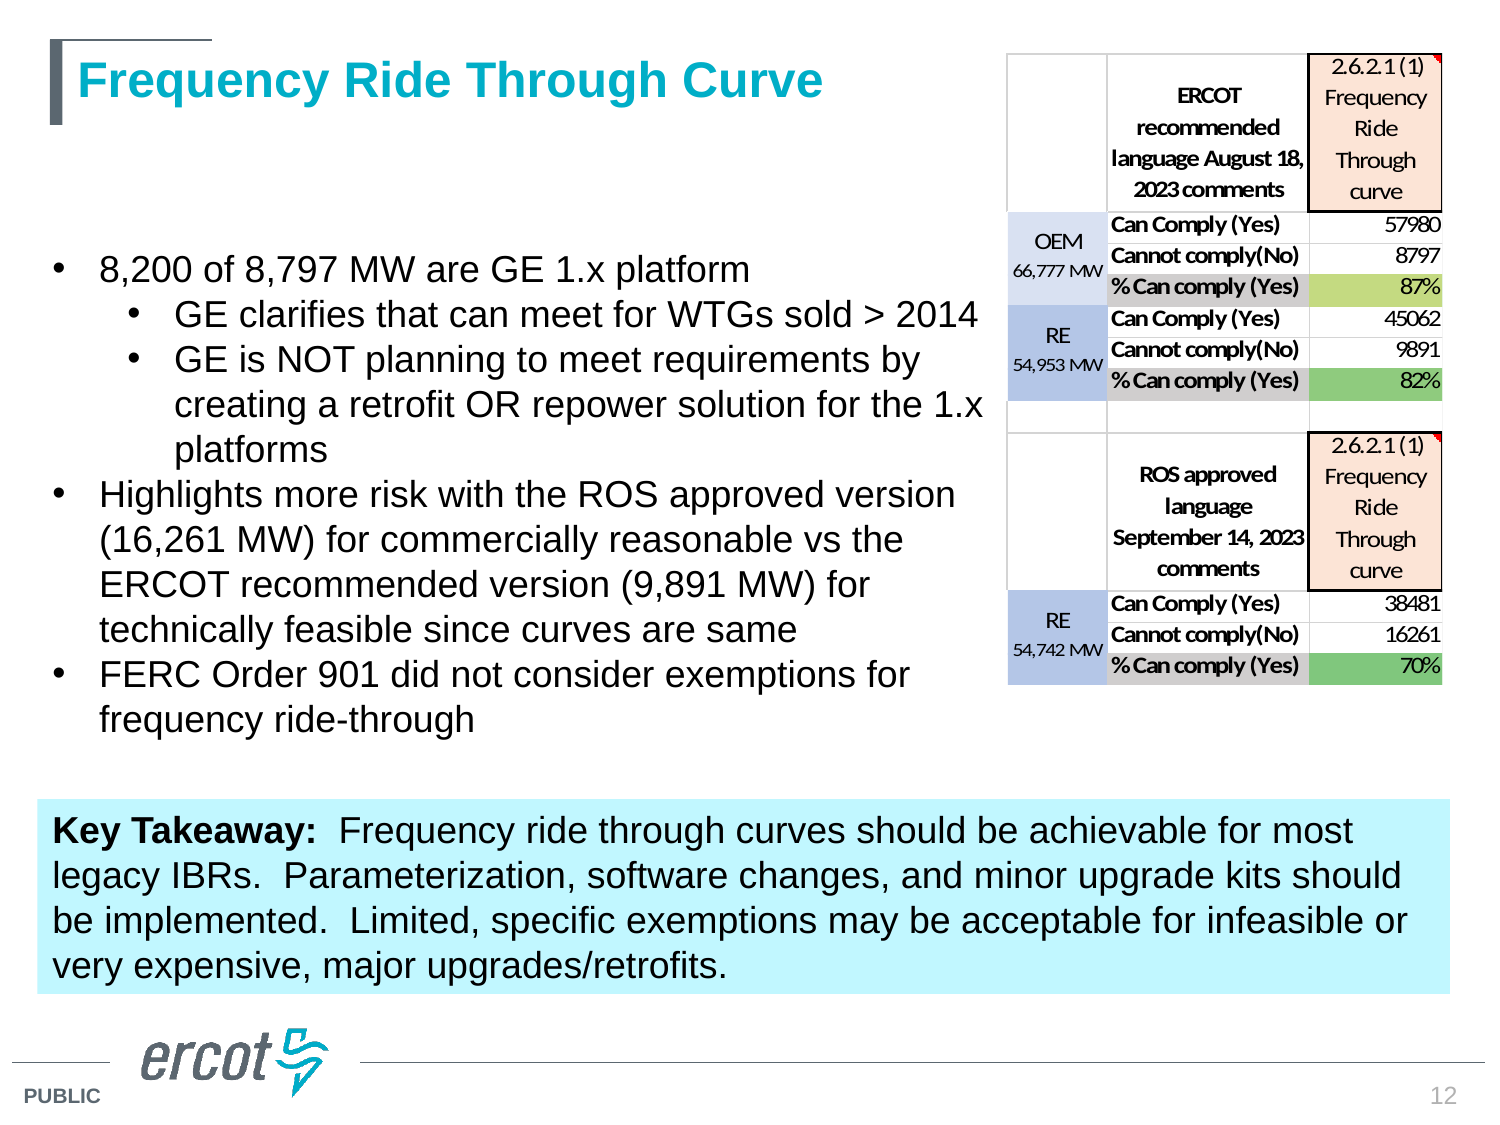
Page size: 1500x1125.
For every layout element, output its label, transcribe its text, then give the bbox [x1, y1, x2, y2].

picture [1005, 53, 1444, 687]
text_box Key Takeaway: Frequency ride through curves should be achievable for most legacy IBRs. Parameterization, software changes, and minor upgrade kits should be implemented. Limited, specific exemptions may be acceptable for infeasible or very expensive, major upgrades/retrofits. [37, 799, 1450, 994]
picture [137, 1024, 332, 1100]
title Frequency Ride Through Curve [62, 39, 1450, 125]
slide_number 12 [1400, 1076, 1488, 1113]
text_box 8,200 of 8,797 MW are GE 1.x platform GE clarifies that can meet for WTGs sold > 2014 GE is NOT planning to meet requirements by creating a retrofit OR repower solution for the 1.x platforms Highlights more risk with the ROS approved version (16,261 MW) for commercially reasonable vs the ERCOT recommended version (9,891 MW) for technically feasible since curves are same FERC Order 901 did not consider exemptions for frequency ride-through [37, 237, 1013, 793]
